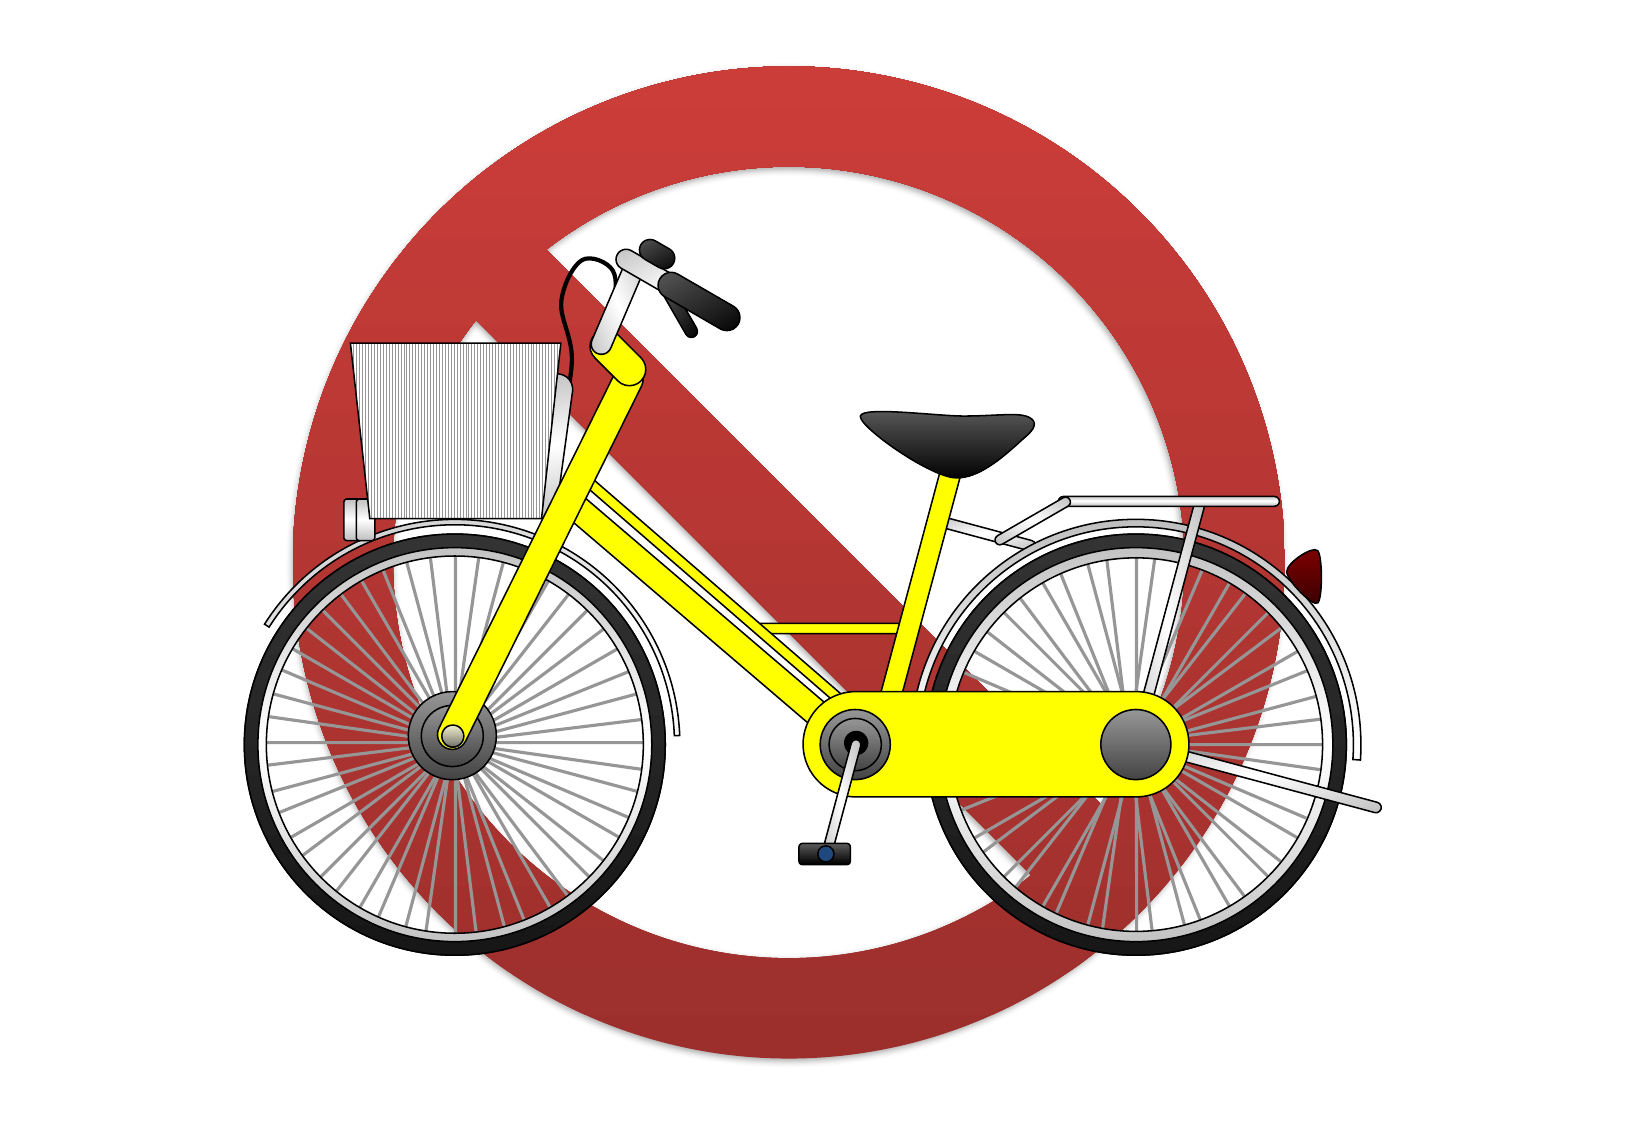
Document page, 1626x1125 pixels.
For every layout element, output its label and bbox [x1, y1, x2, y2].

text_box [410, 66, 1167, 241]
text_box [229, 243, 1386, 971]
text_box [517, 978, 1060, 1059]
